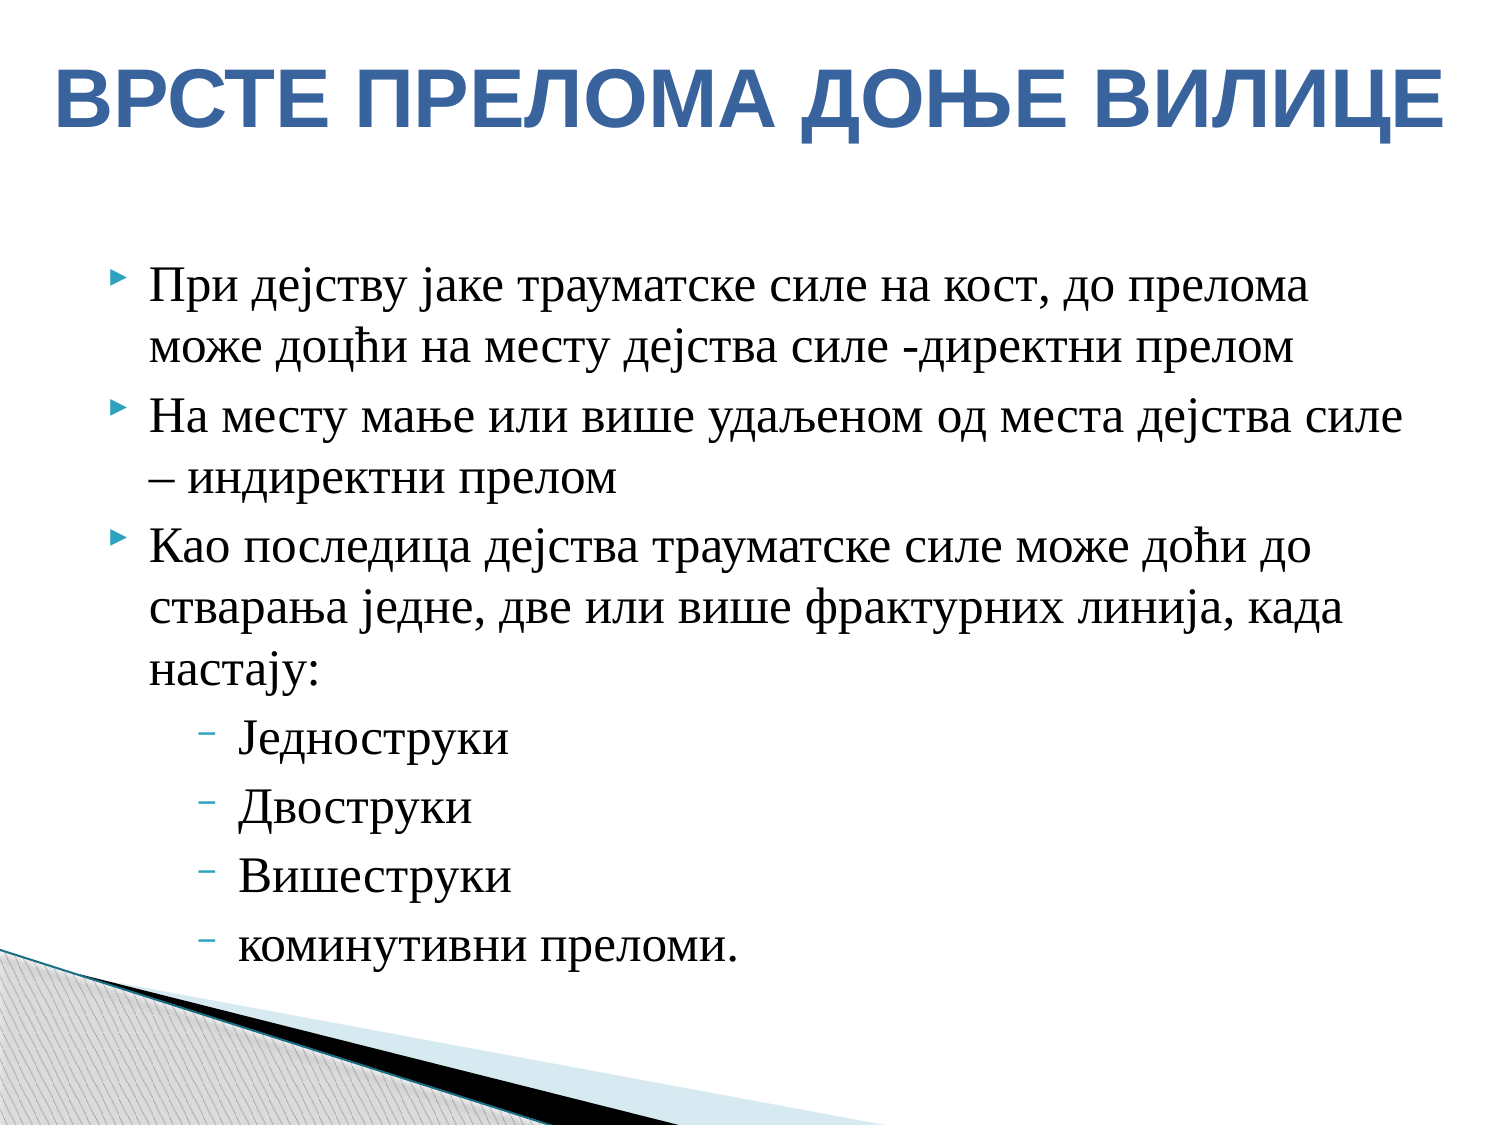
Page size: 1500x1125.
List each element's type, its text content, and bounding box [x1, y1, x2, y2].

title ВРСТЕ ПРЕЛОМА ДОЊЕ ВИЛИЦЕ [0, 0, 1500, 188]
list При дејству јаке трауматске силе на кост, до прелома може доцћи на месту дејства силе -директни прелом На месту мање или више удаљеном од места дејства силе – индиректни прелом Као последица дејства трауматске силе може доћи до стварања једне, две или више фрактурних линија, када настају: Једноструки Двоструки Вишеструки коминутивни преломи. [75, 243, 1425, 986]
